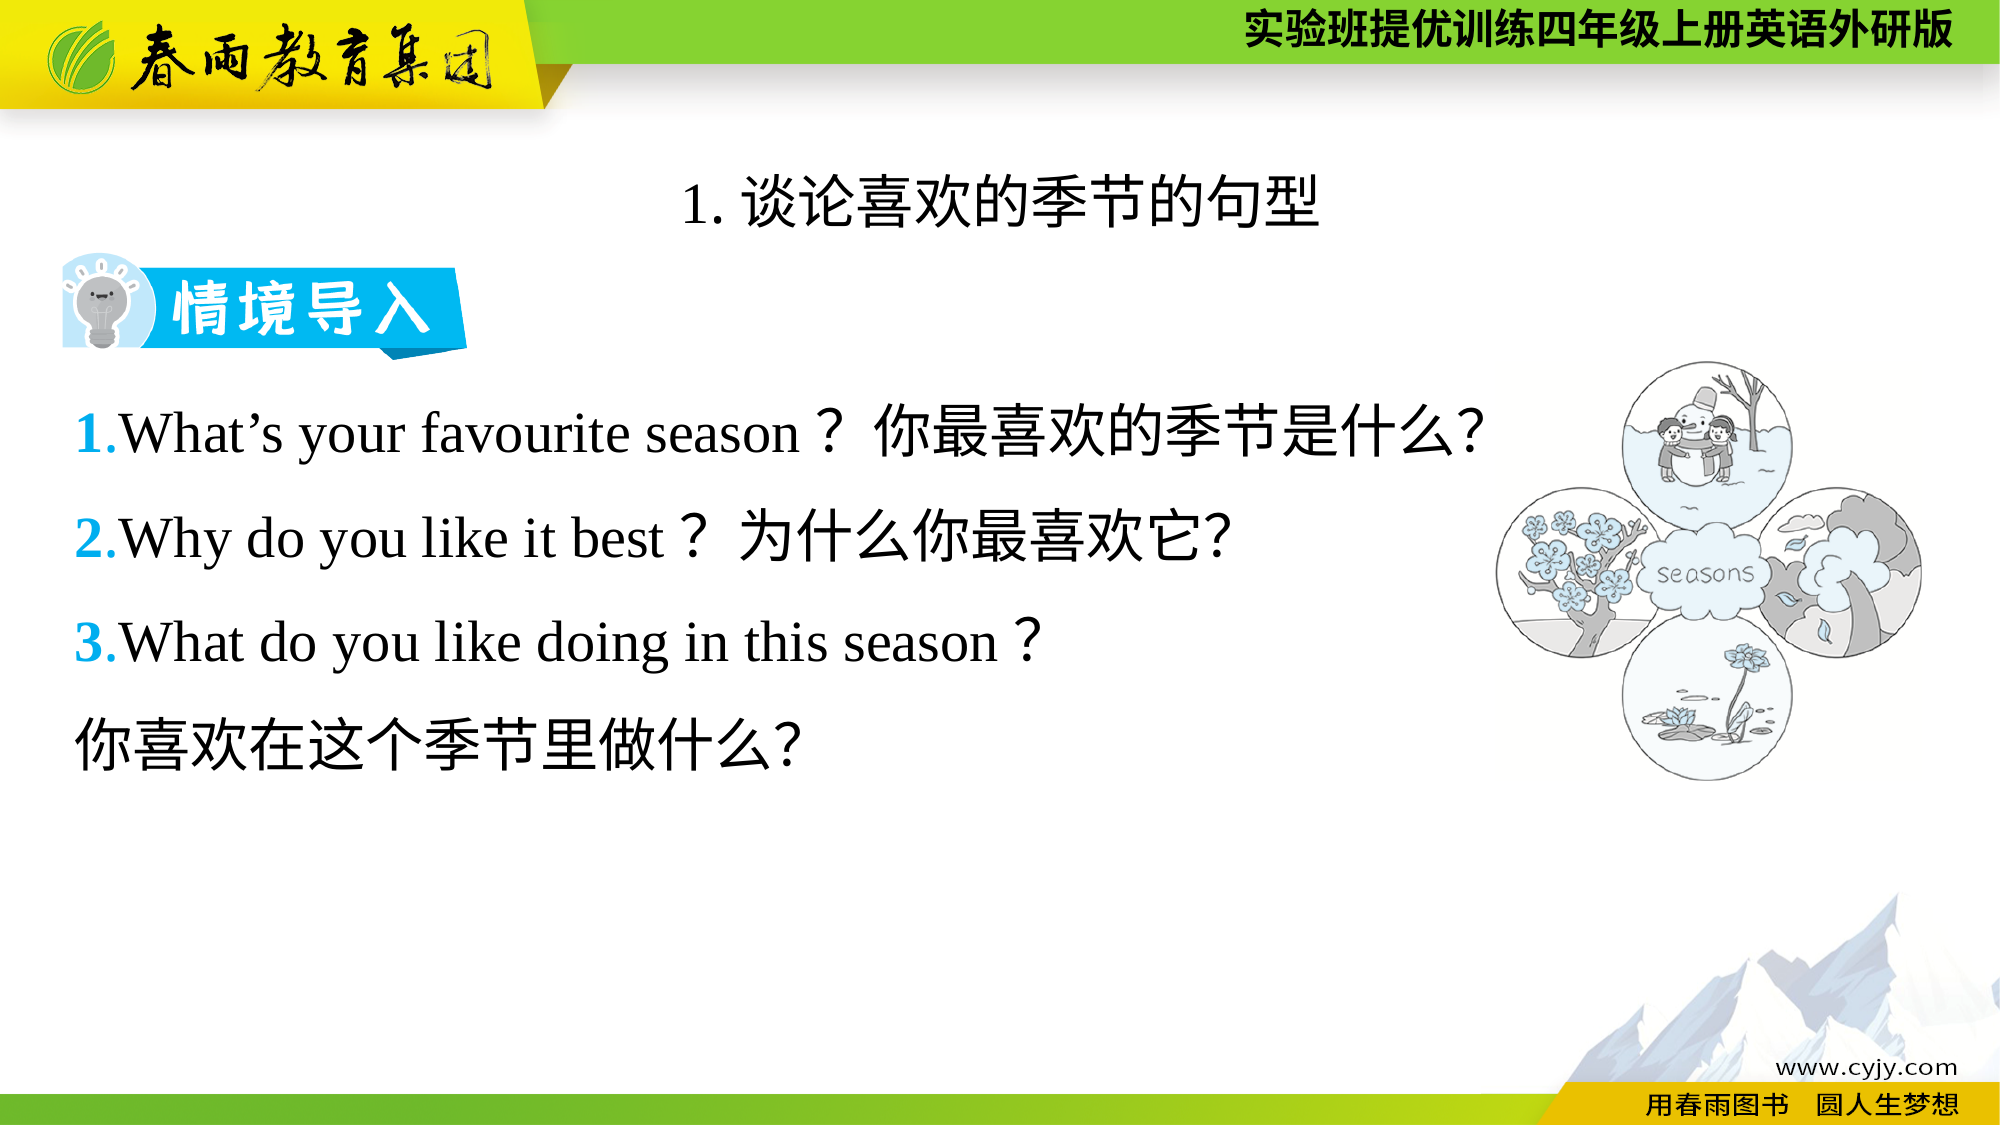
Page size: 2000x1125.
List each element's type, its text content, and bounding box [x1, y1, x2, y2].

picture [0, 0, 2000, 1125]
list 1.谈论喜欢的季节的句型 [59, 122, 1944, 231]
text_box 1.What’s your favourite season？你最喜欢的季节是什么？ 2.Why do you like it best？为什么你最喜欢它？ 3.What do you like doing in this season？ 你喜欢在这个季节里做什么？ [59, 351, 1944, 786]
